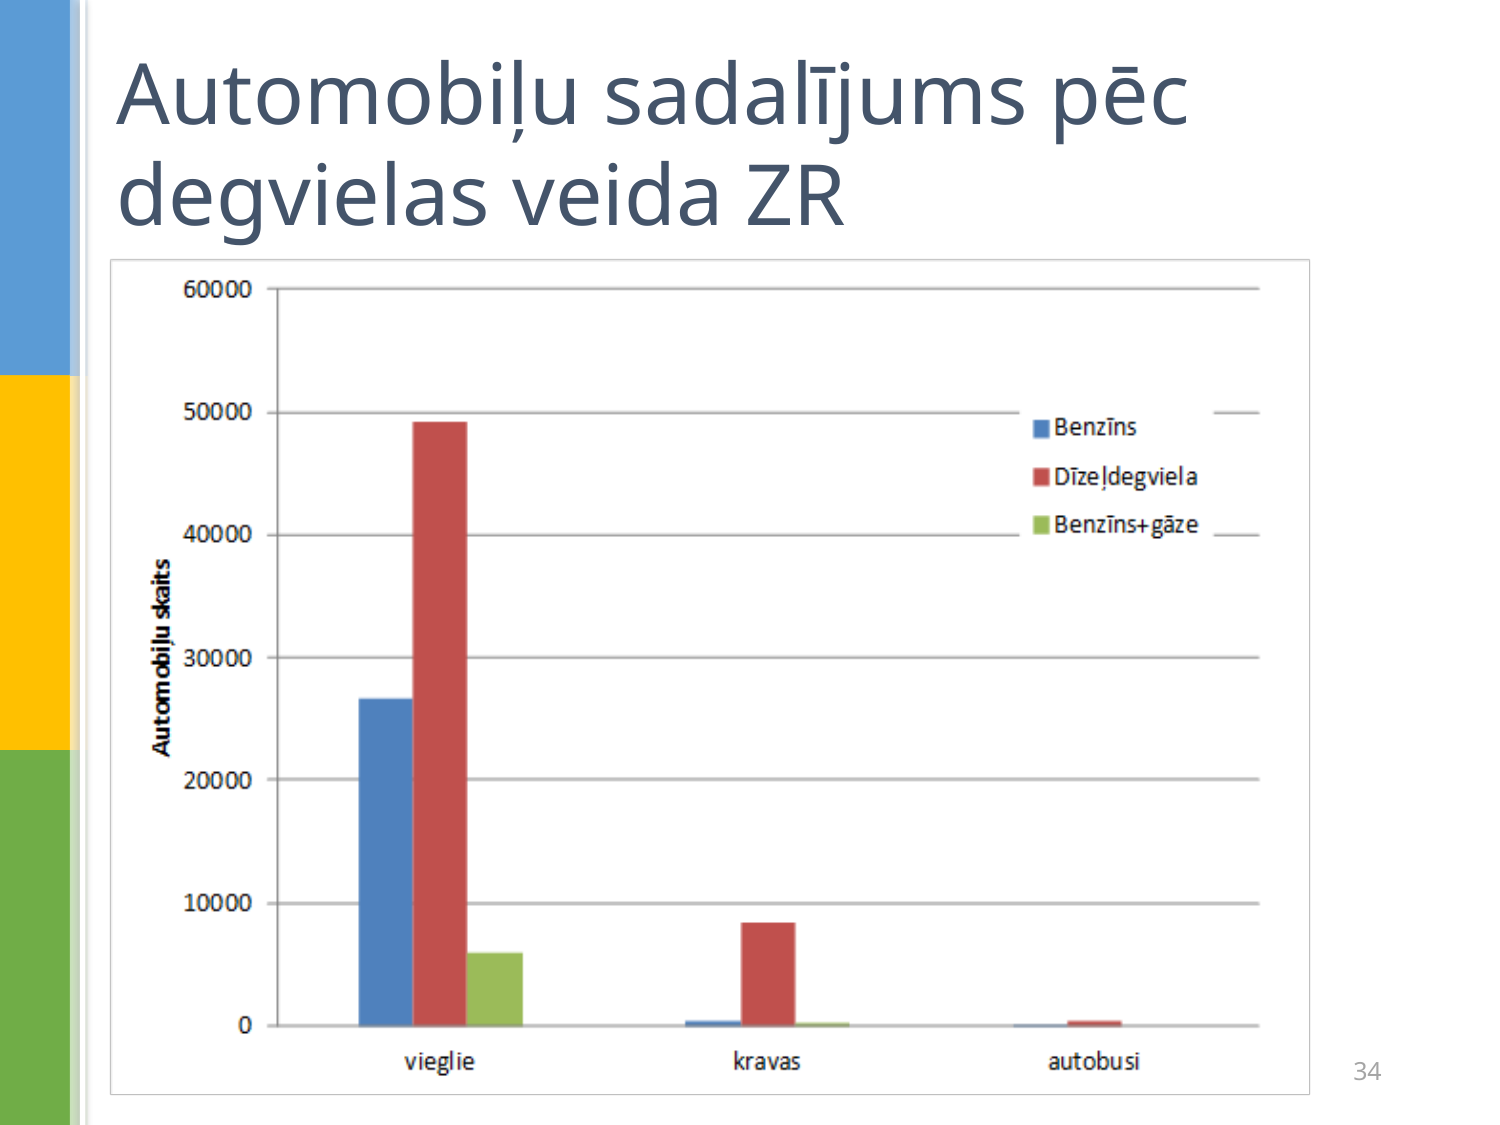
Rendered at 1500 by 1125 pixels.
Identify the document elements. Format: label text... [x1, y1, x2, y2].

slide_number 34 [1321, 1042, 1397, 1103]
title Automobiļu sadalījums pēc degvielas veida ZR [101, 32, 1396, 250]
picture [103, 253, 1313, 1097]
